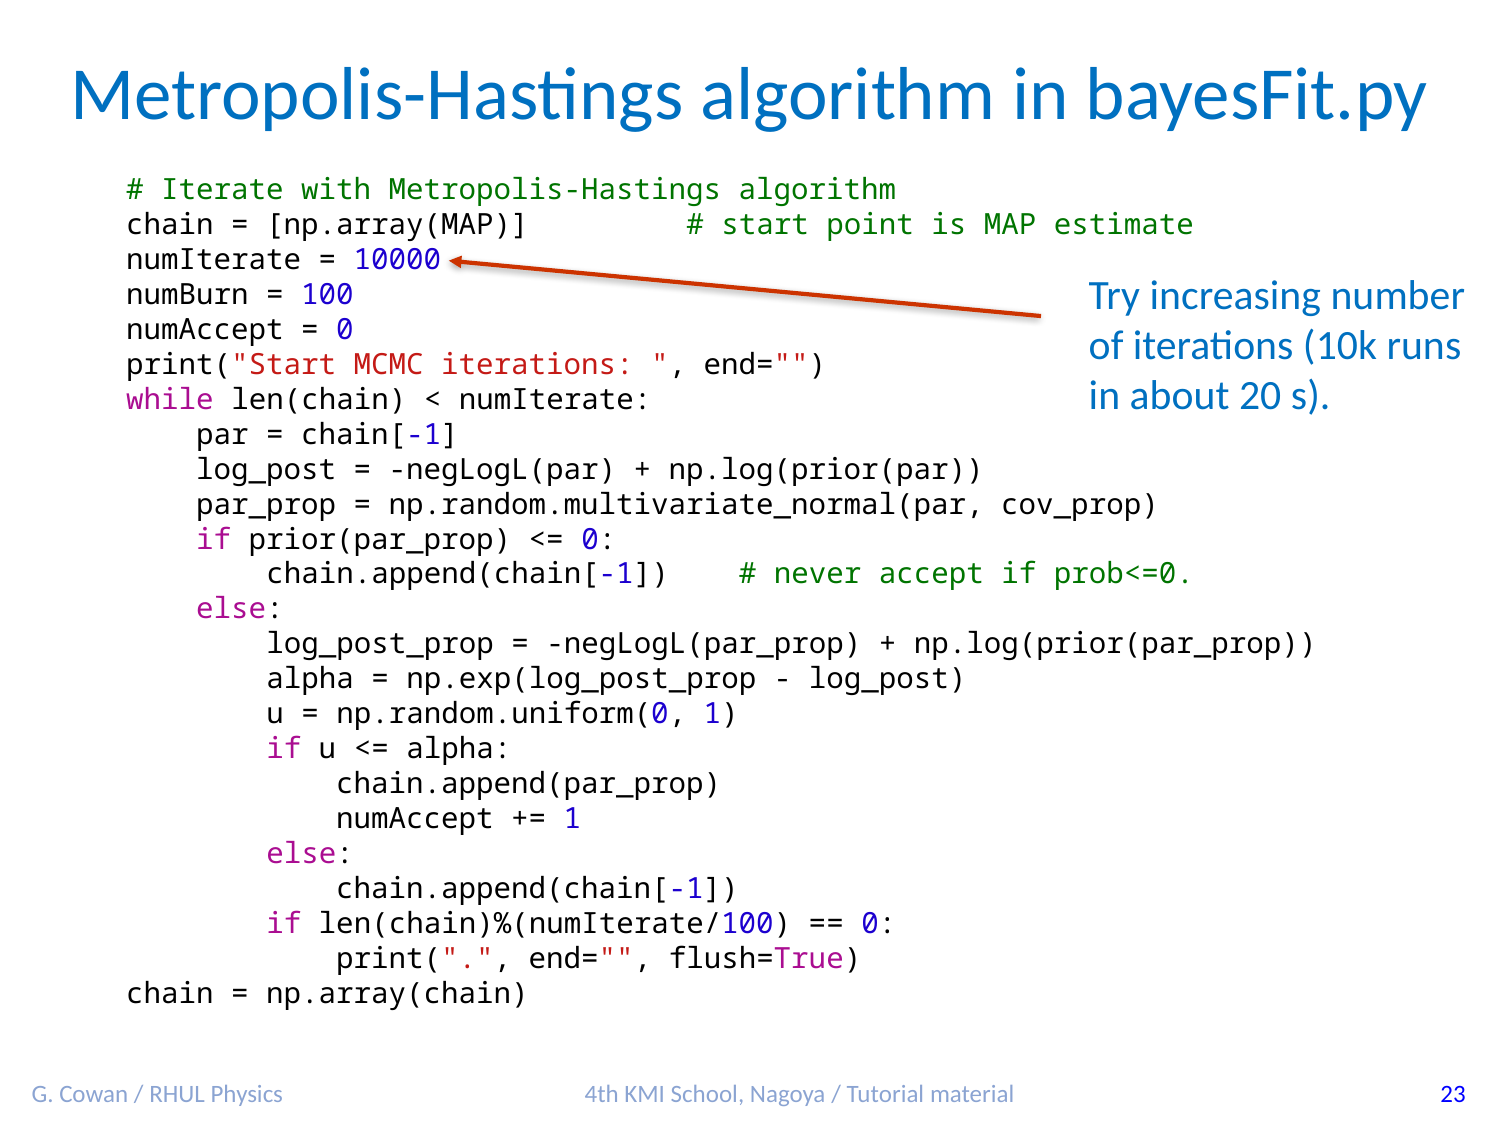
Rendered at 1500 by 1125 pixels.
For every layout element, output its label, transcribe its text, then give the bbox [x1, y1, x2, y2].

footer 4th KMI School, Nagoya / Tutorial material [338, 1062, 1262, 1123]
text_box Metropolis-Hastings algorithm in bayesFit.py [55, 37, 1445, 142]
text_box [448, 260, 1042, 317]
text_box Try increasing number of iterations (10k runs in about 20 s). [1073, 260, 1500, 426]
text_box # Iterate with Metropolis-Hastings algorithm chain = [np.array(MAP)] # start point is MAP estimate numIterate = 10000 numBurn = 100 numAccept = 0 print("Start MCMC iterations: ", end="") while len(chain) < numIterate: par = chain[-1] log_post = -negLogL(par) + np.log(prior(par)) par_prop = np.random.multivariate_normal(par, cov_prop) if prior(par_prop) <= 0: chain.append(chain[-1]) # never accept if prob<=0. else: log_post_prop = -negLogL(par_prop) + np.log(prior(par_prop)) alpha = np.exp(log_post_prop - log_post) u = np.random.uniform(0, 1) if u <= alpha: chain.append(par_prop) numAccept += 1 else: chain.append(chain[-1]) if len(chain)%(numIterate/100) == 0: print(".", end="", flush=True) chain = np.array(chain) [111, 162, 1332, 1017]
slide_number G. Cowan / RHUL Physics [16, 1062, 338, 1123]
slide_number 23 [1262, 1062, 1481, 1123]
